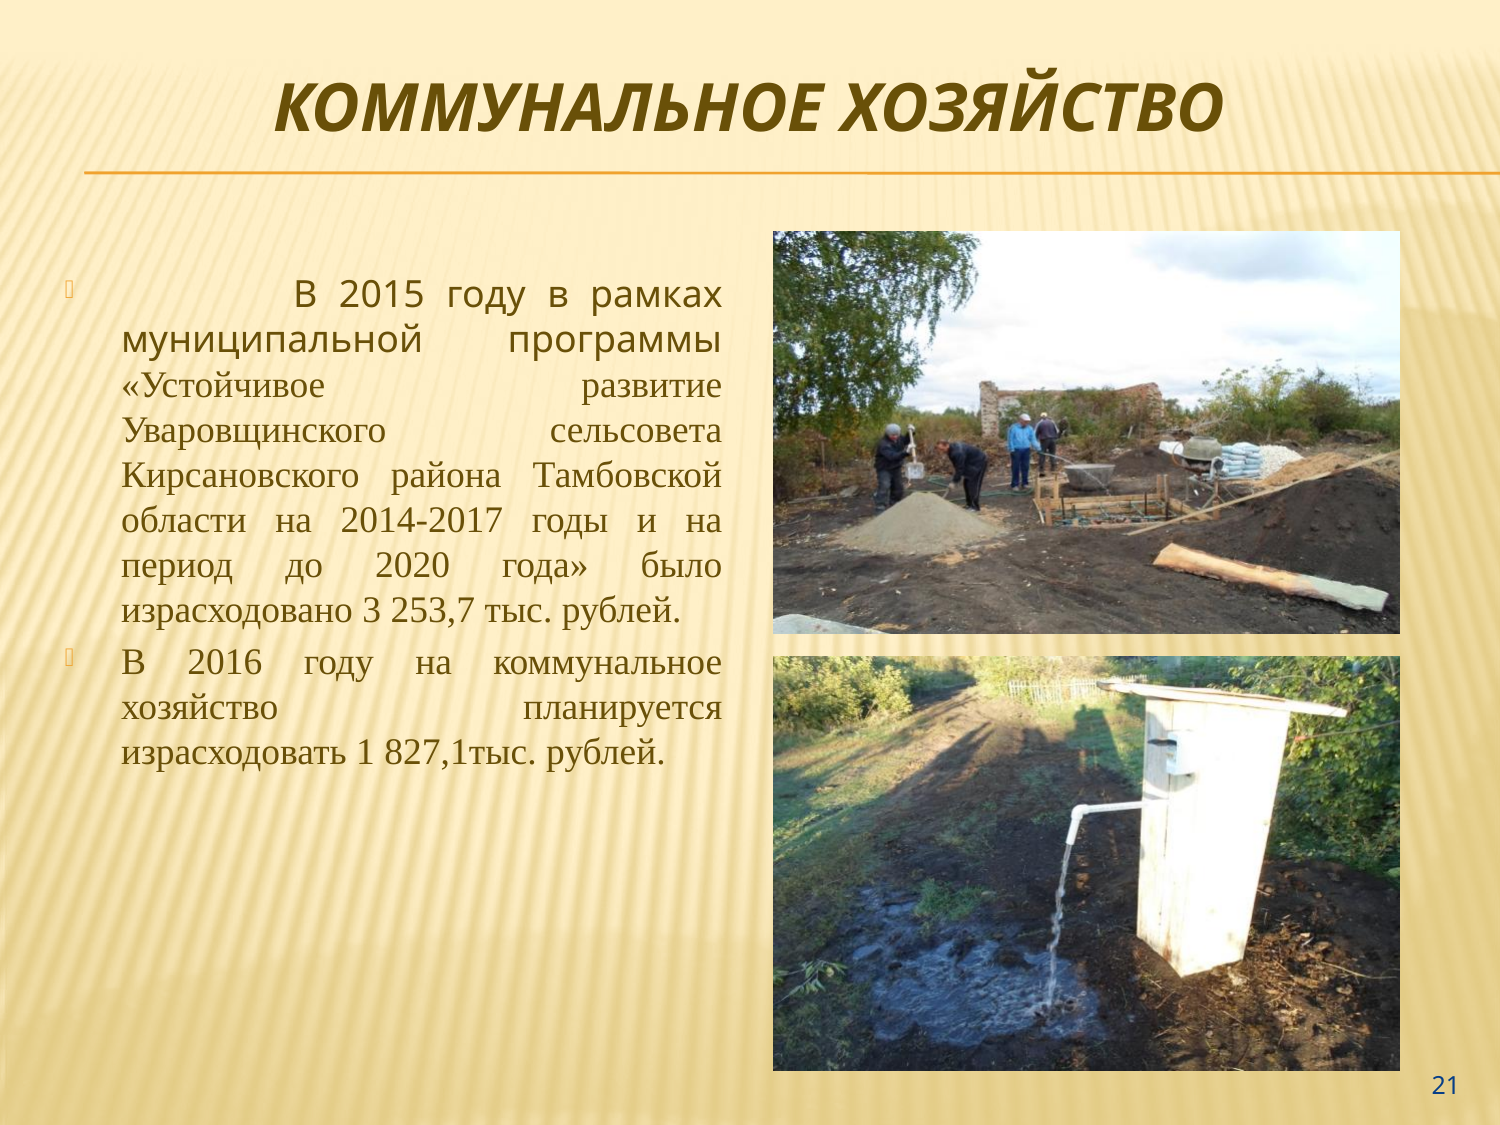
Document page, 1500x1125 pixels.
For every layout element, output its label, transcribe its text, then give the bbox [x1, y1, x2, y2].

slide_number 21 [1350, 1062, 1475, 1103]
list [773, 231, 1400, 634]
title Коммунальное хозяйство [75, 24, 1425, 185]
list В 2015 году в рамках муниципальной программы «Устойчивое развитие Уваровщинского сельсовета Кирсановского района Тамбовской области на 2014-2017 годы и на период до 2020 года» было израсходовано 3 253,7 тыс. рублей. В 2016 году на коммунальное хозяйство планируется израсходовать 1 827,1тыс. рублей. [50, 262, 738, 1038]
picture [773, 656, 1400, 1071]
